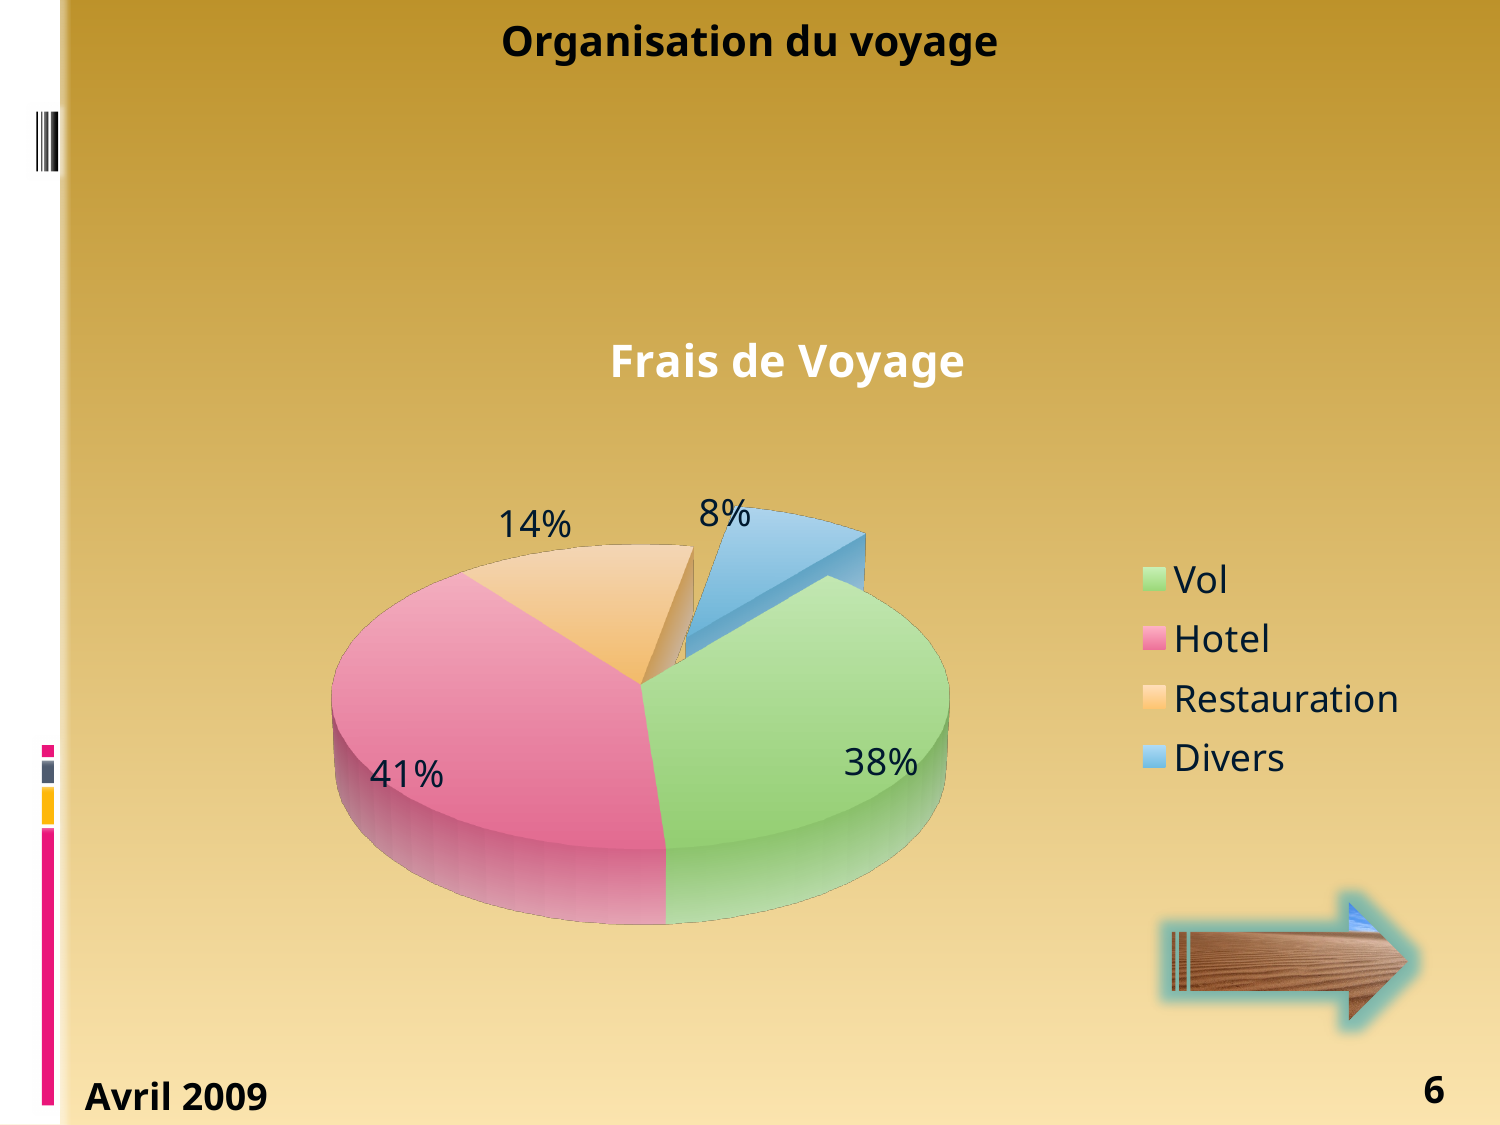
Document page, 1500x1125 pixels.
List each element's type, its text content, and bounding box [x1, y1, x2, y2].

slide_number Avril 2009 [70, 1065, 340, 1125]
footer Organisation du voyage [447, 0, 1053, 73]
slide_number 6 [1408, 1055, 1500, 1125]
chart [149, 292, 1426, 1044]
